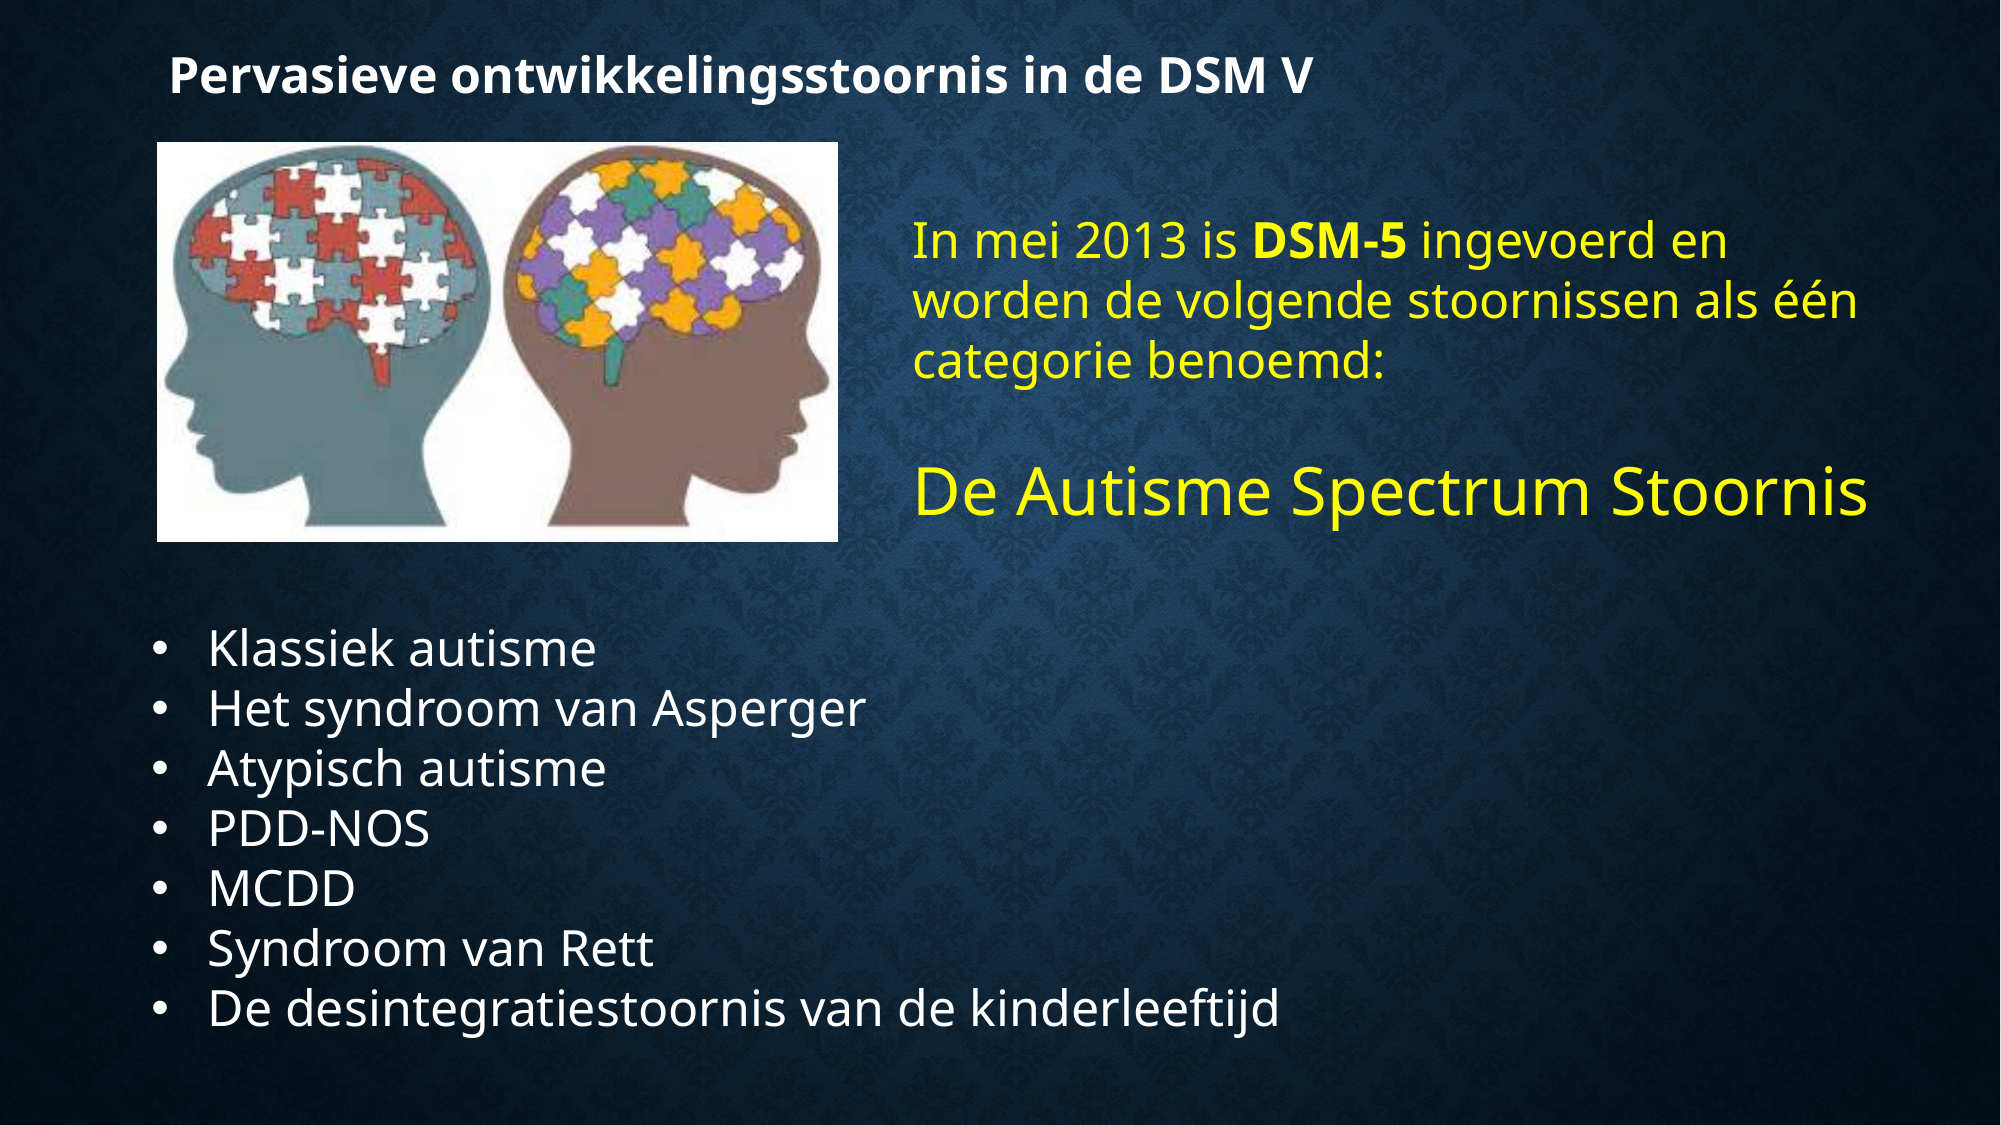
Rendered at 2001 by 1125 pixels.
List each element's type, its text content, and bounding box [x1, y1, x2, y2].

text_box Klassiek autisme Het syndroom van Asperger Atypisch autisme PDD-NOS MCDD Syndroom van Rett De desintegratiestoornis van de kinderleeftijd [136, 609, 1494, 1045]
text_box In mei 2013 is DSM-5 ingevoerd en worden de volgende stoornissen als één categorie benoemd: De Autisme Spectrum Stoornis [897, 201, 1916, 537]
text_box Pervasieve ontwikkelingsstoornis in de DSM V [153, 36, 1477, 112]
picture [157, 142, 839, 542]
